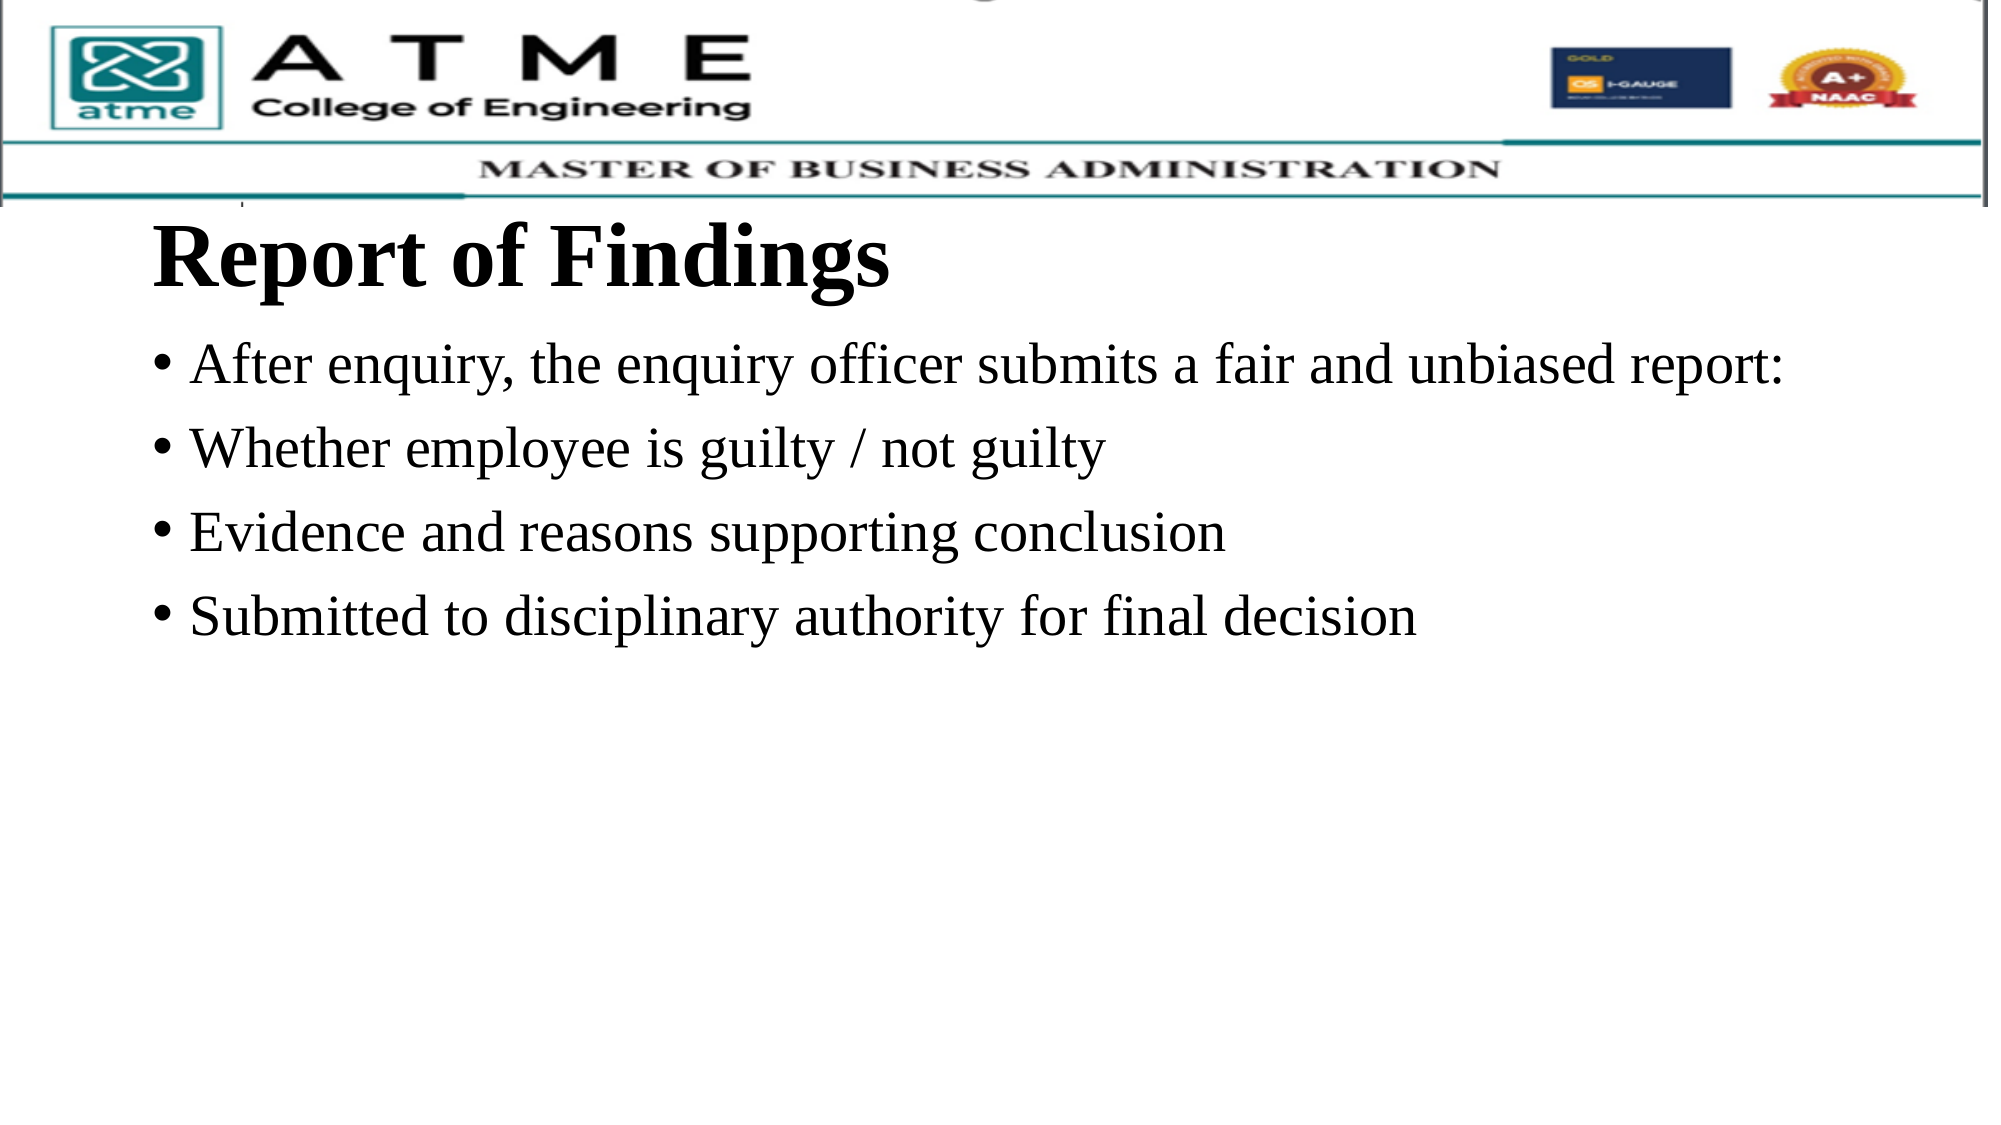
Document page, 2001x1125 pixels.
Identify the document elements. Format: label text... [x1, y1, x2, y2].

title Report of Findings [137, 148, 1863, 325]
list After enquiry, the enquiry officer submits a fair and unbiased report: Whether employee is guilty / not guilty Evidence and reasons supporting conclusion Submitted to disciplinary authority for final decision [137, 325, 1863, 1014]
picture [0, 0, 1988, 207]
